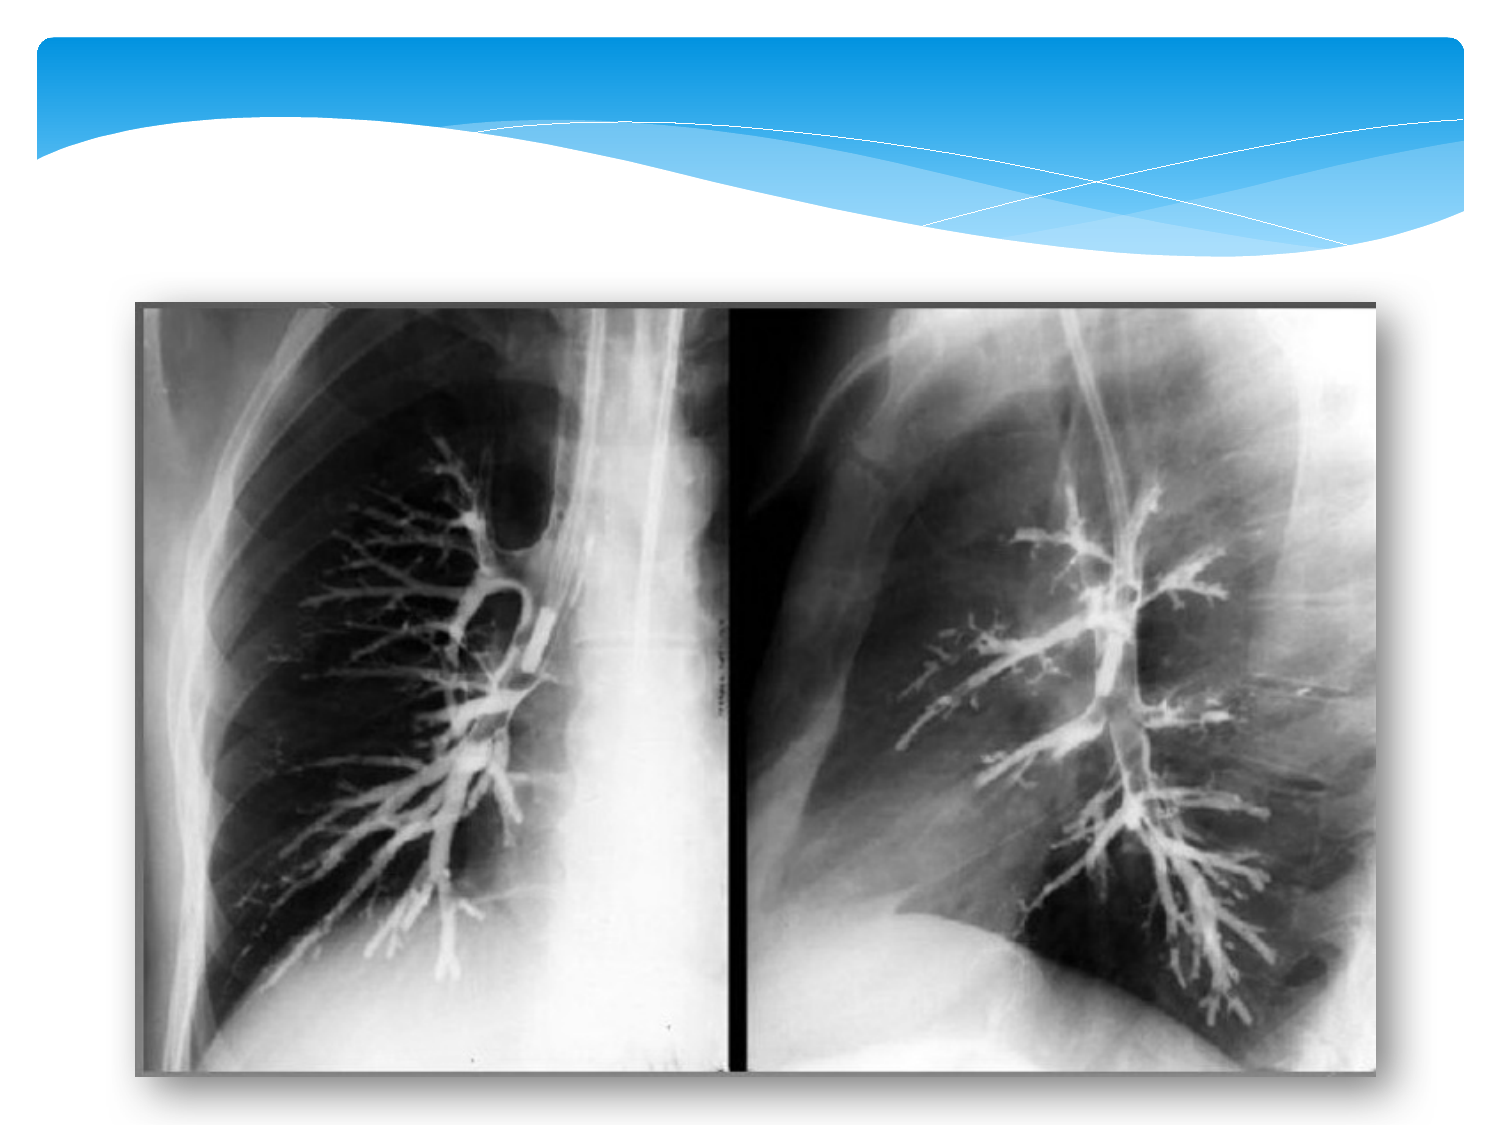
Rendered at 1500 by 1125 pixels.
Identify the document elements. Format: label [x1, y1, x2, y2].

picture [135, 302, 1377, 1078]
